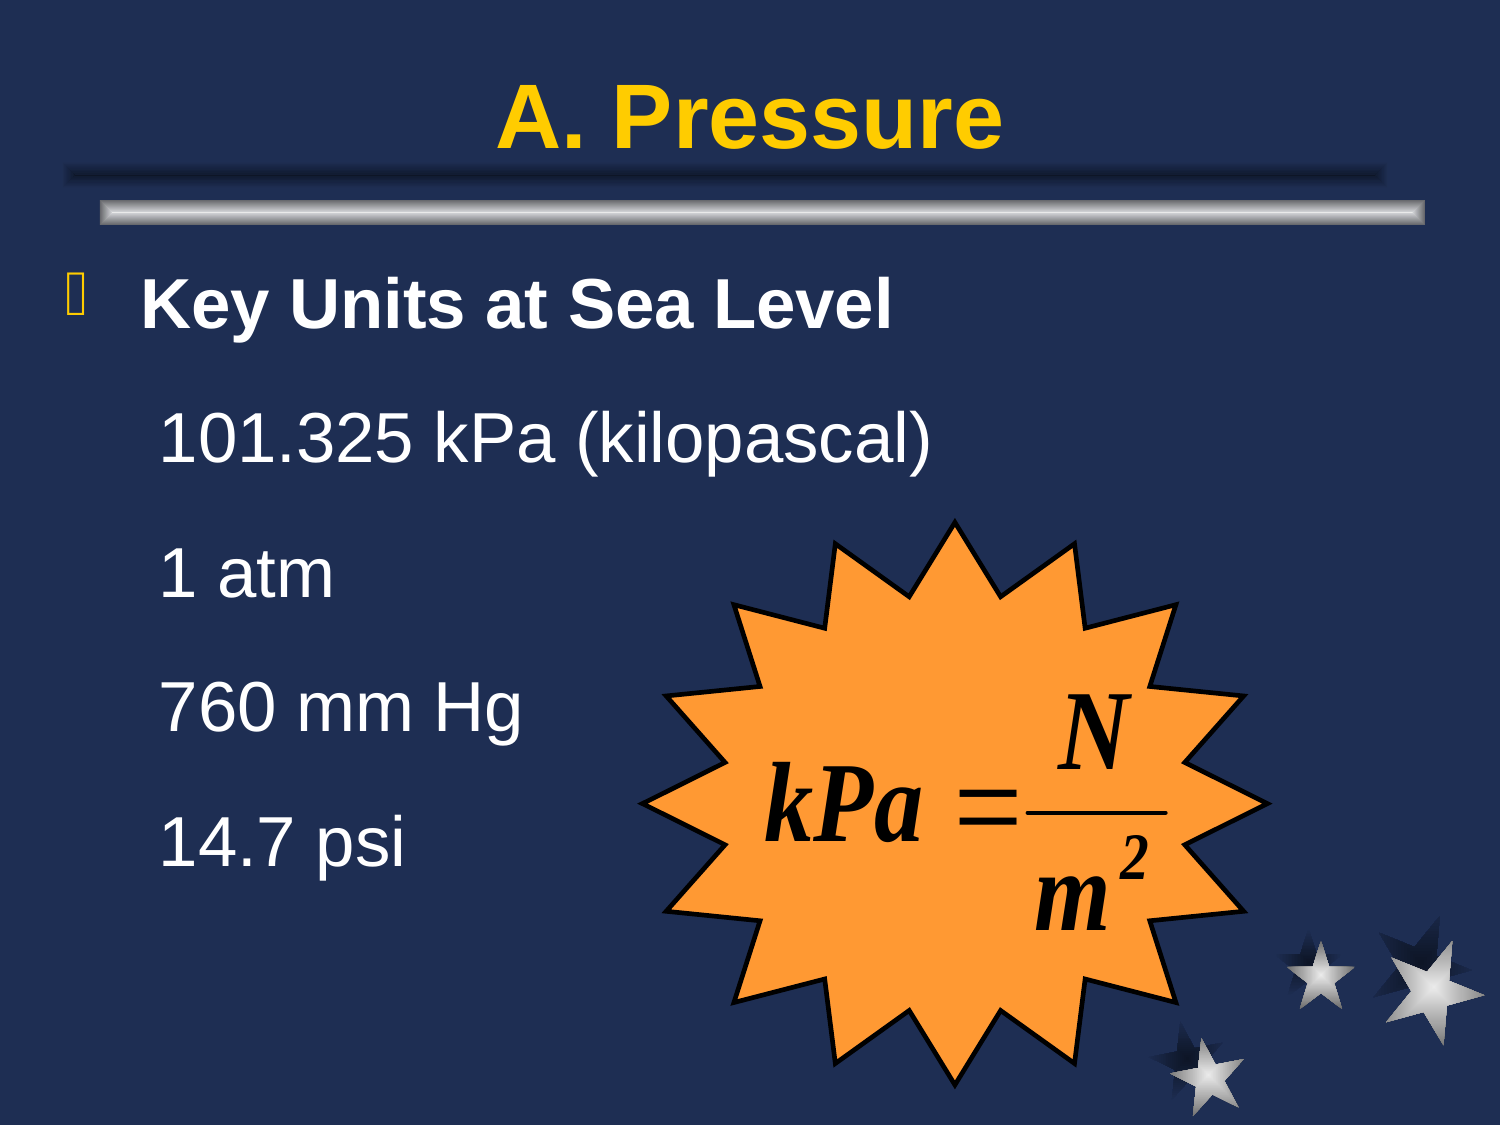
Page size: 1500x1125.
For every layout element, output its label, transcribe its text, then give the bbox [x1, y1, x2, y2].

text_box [642, 522, 1268, 1086]
title A. Pressure [112, 37, 1388, 176]
list Key Units at Sea Level 101.325 kPa (kilopascal) 1 atm 760 mm Hg 14.7 psi [49, 249, 1451, 971]
